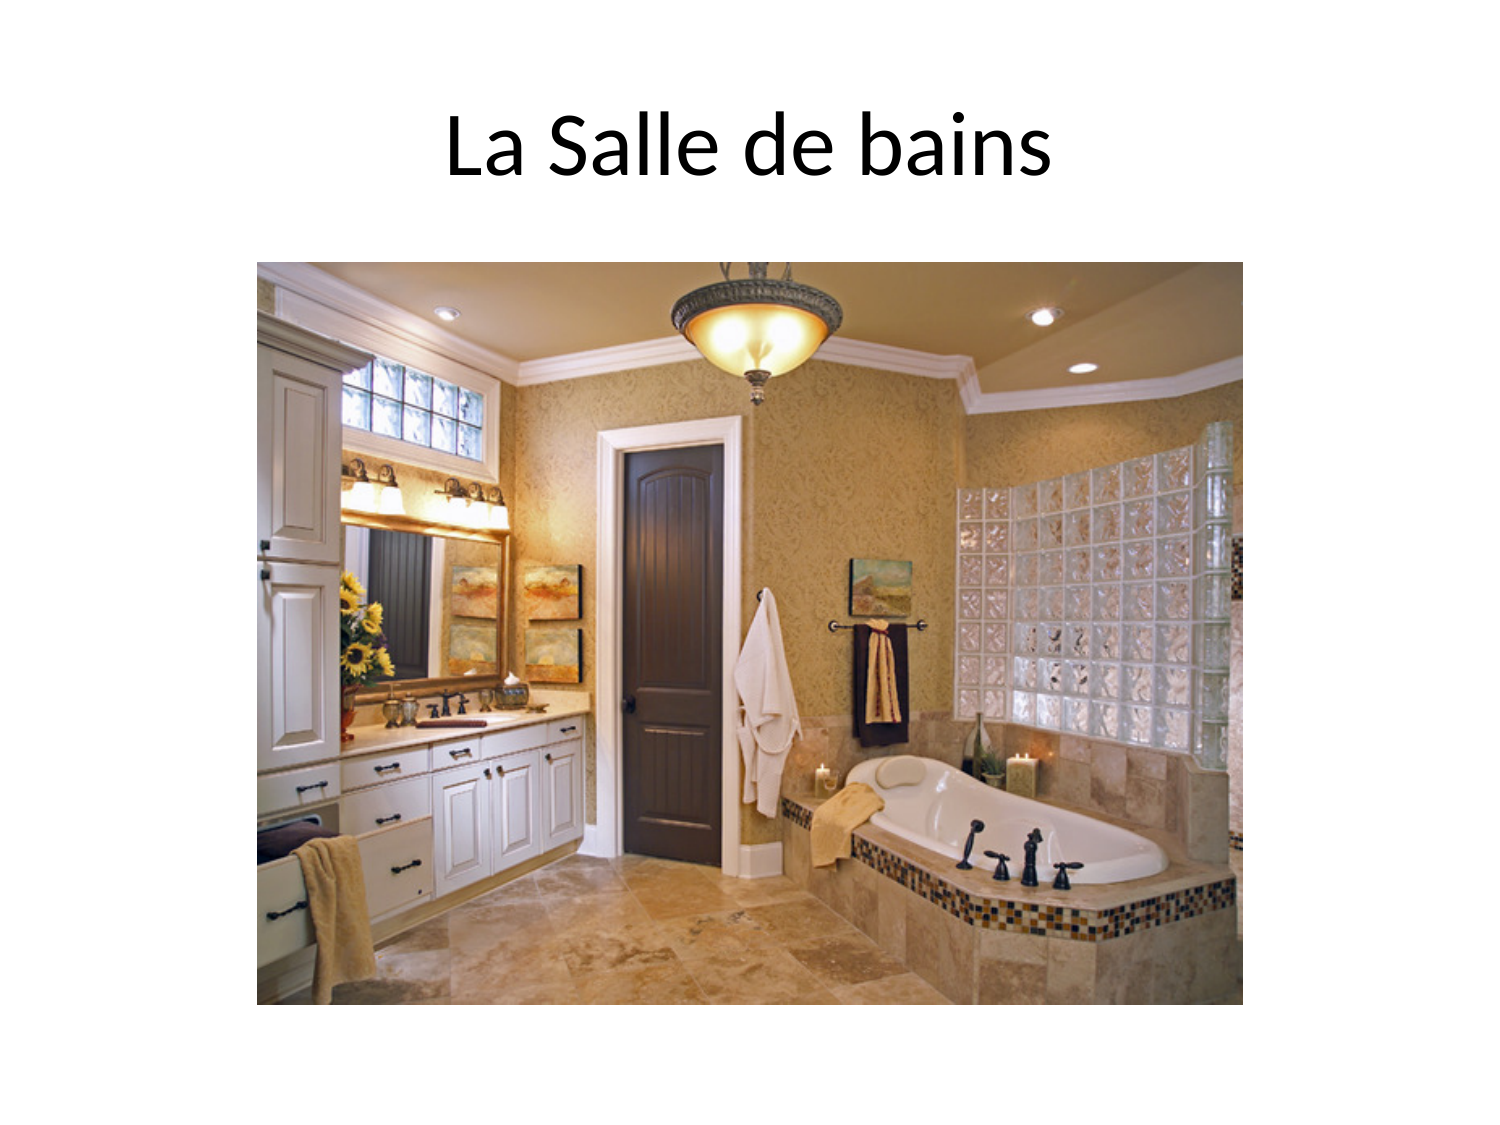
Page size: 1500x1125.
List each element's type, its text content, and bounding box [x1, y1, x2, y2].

title La Salle de bains [75, 45, 1425, 233]
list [257, 262, 1243, 1006]
